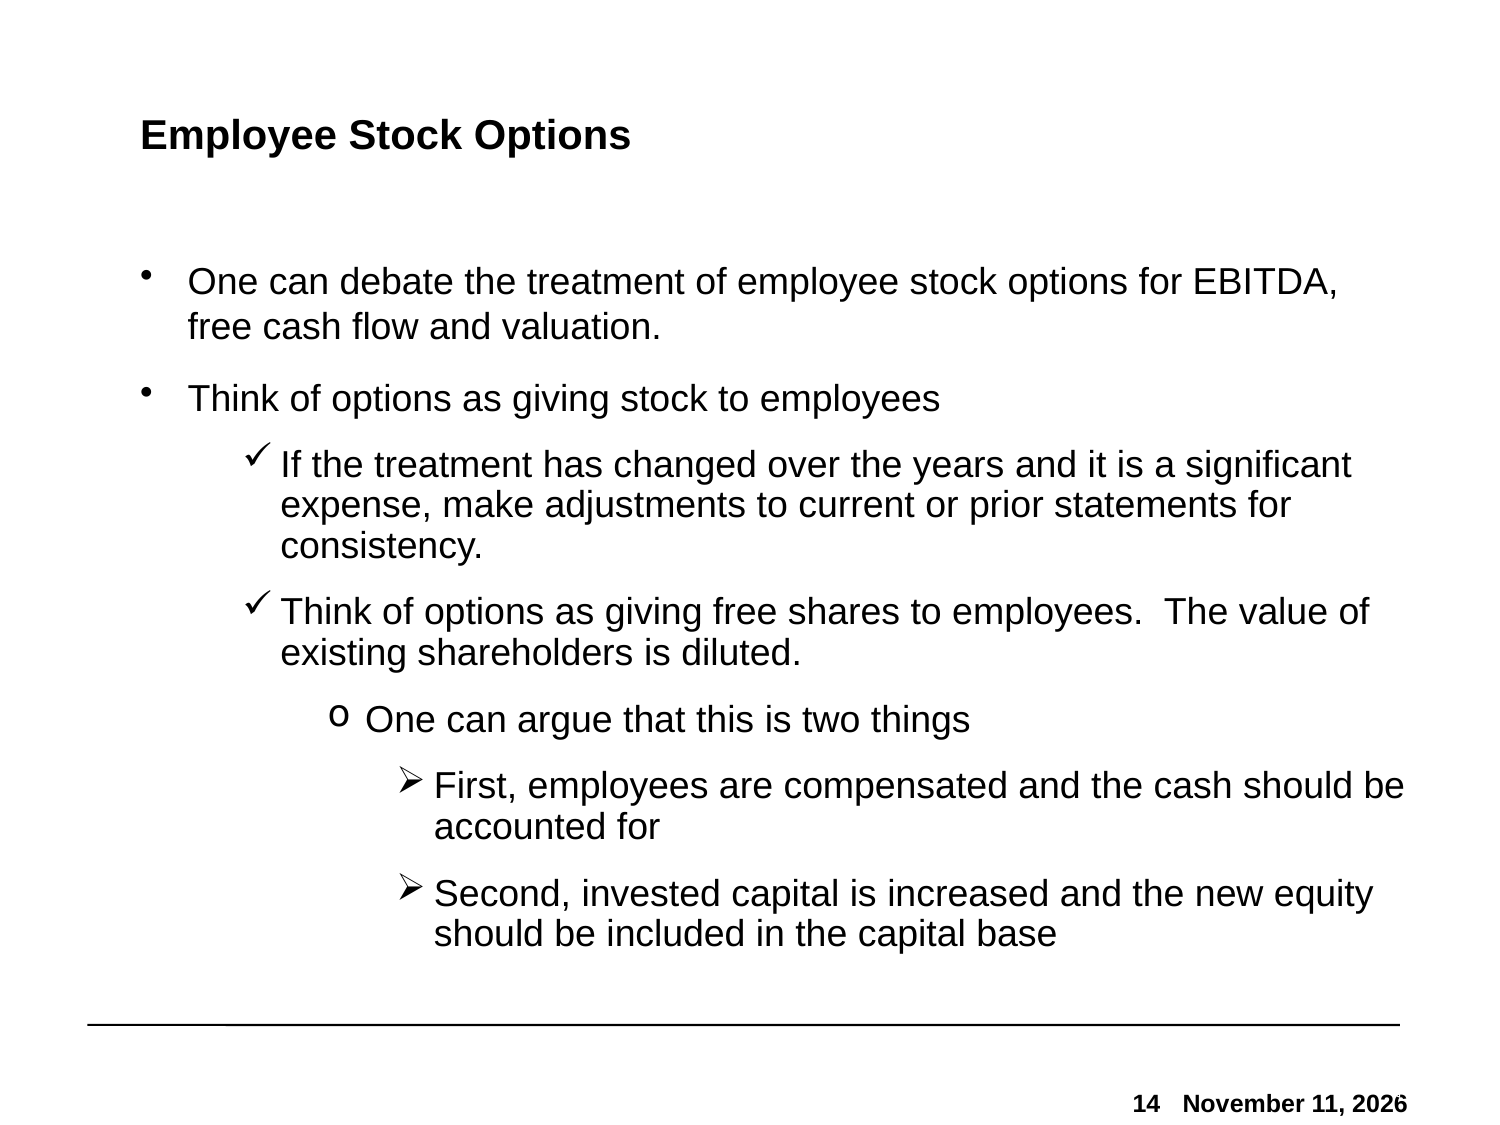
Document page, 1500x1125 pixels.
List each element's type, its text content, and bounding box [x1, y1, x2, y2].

list One can debate the treatment of employee stock options for EBITDA, free cash flow and valuation. Think of options as giving stock to employees If the treatment has changed over the years and it is a significant expense, make adjustments to current or prior statements for consistency. Think of options as giving free shares to employees. The value of existing shareholders is diluted. One can argue that this is two things First, employees are compensated and the cash should be accounted for Second, invested capital is increased and the new equity should be included in the capital base [124, 249, 1426, 1013]
title Employee Stock Options [124, 99, 1401, 226]
